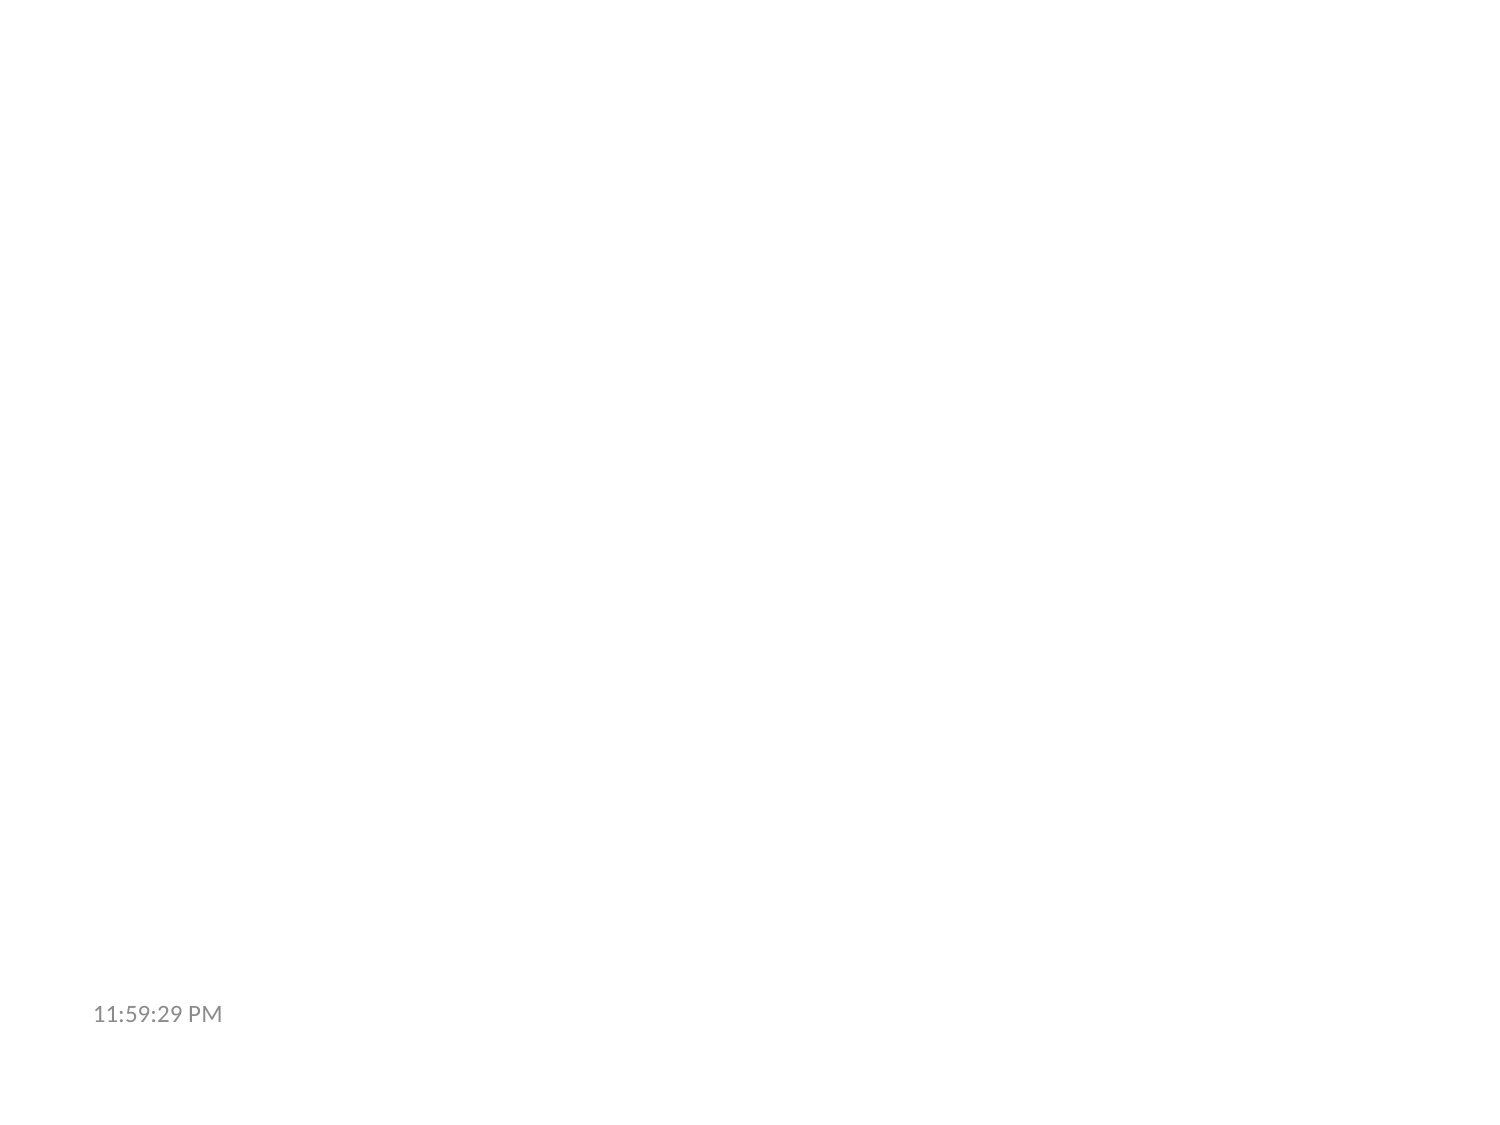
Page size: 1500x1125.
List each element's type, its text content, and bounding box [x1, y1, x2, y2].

text_box 3:35:09 PM [77, 982, 428, 1043]
